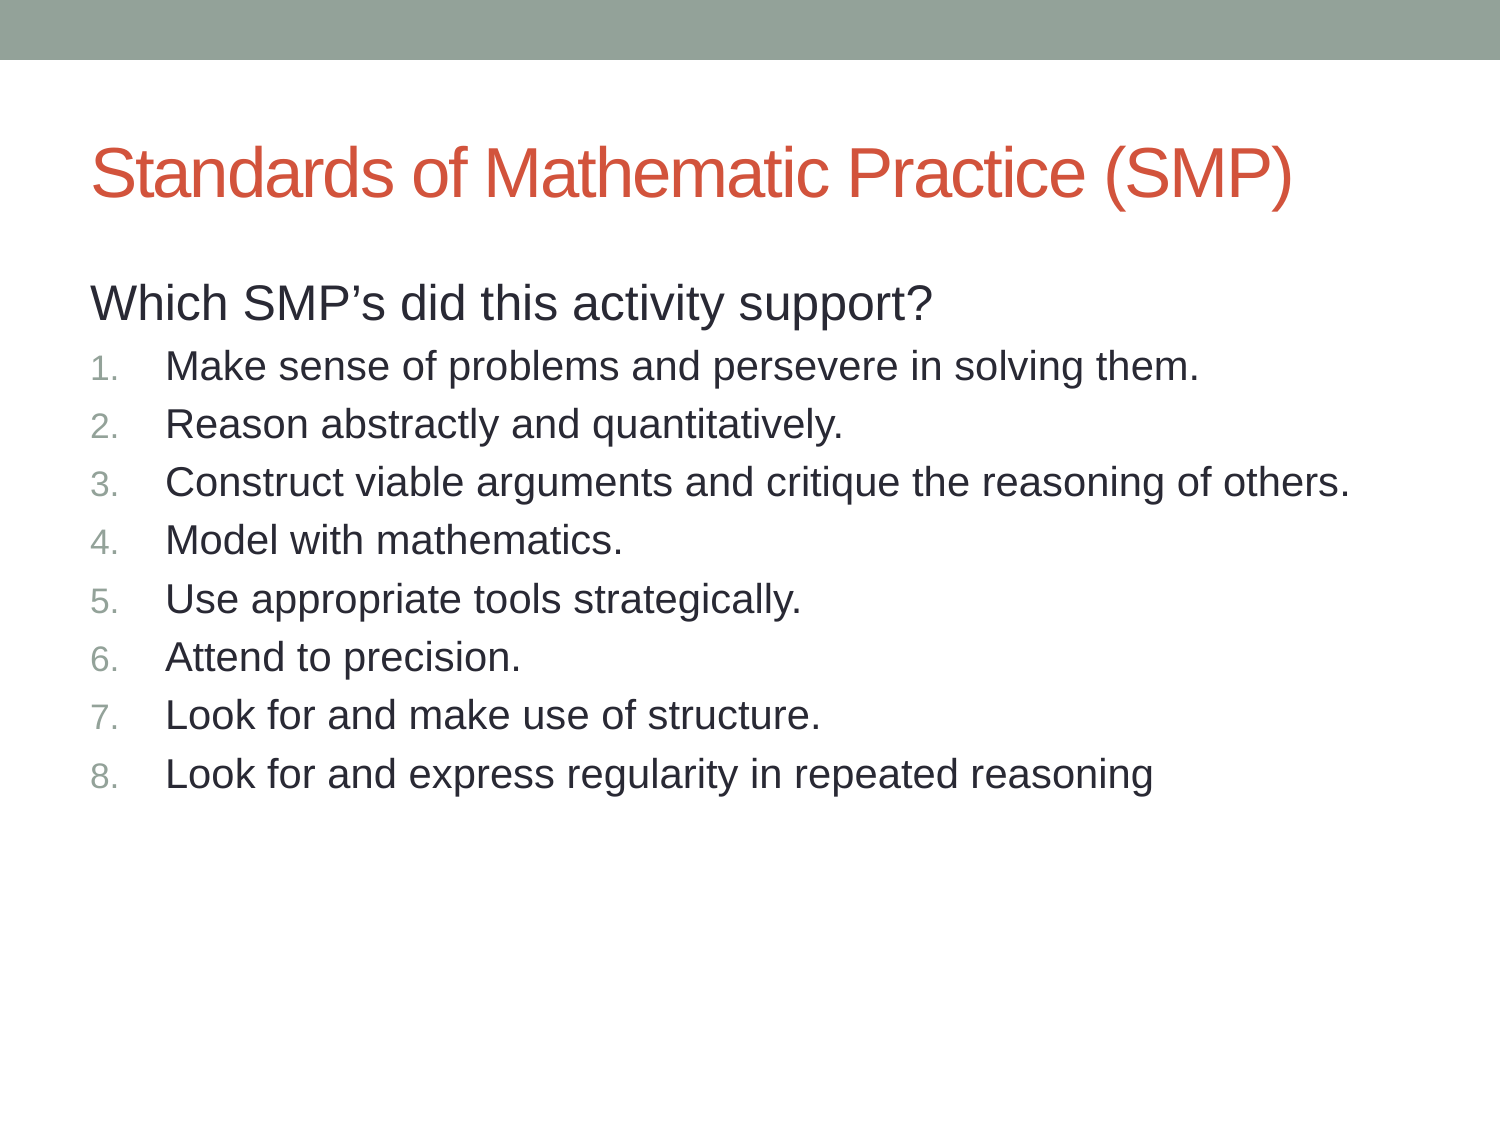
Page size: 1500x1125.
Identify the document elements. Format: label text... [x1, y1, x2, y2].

list Which SMP’s did this activity support? Make sense of problems and persevere in solving them. Reason abstractly and quantitatively. Construct viable arguments and critique the reasoning of others. Model with mathematics. Use appropriate tools strategically. Attend to precision. Look for and make use of structure. Look for and express regularity in repeated reasoning [75, 262, 1425, 1063]
title Standards of Mathematic Practice (SMP) [75, 87, 1425, 250]
